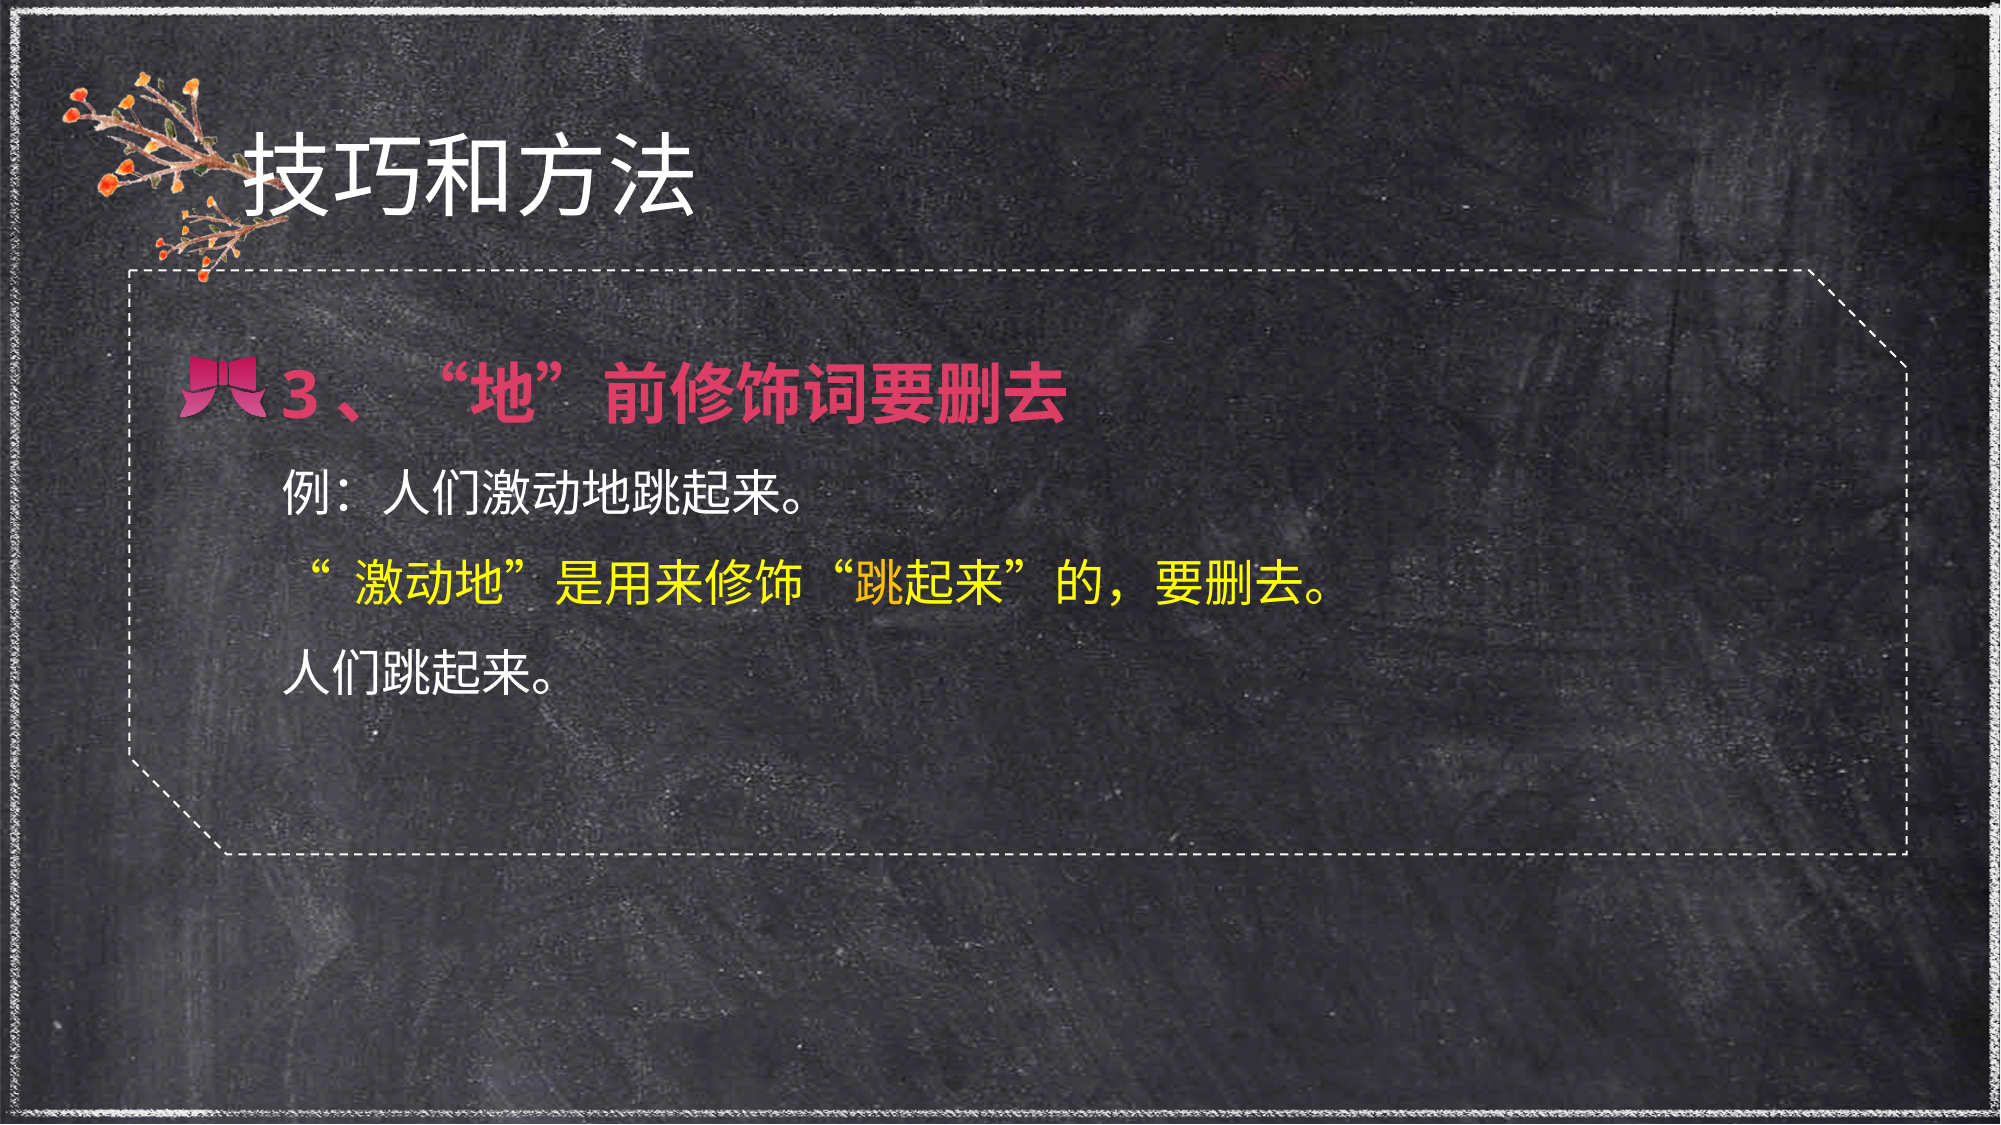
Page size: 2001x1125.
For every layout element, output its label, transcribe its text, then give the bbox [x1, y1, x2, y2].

text_box [128, 269, 1908, 856]
text_box [219, 361, 228, 385]
text_box [179, 388, 216, 417]
text_box [190, 356, 217, 391]
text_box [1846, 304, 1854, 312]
text_box [231, 388, 267, 417]
text_box [229, 356, 256, 391]
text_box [70, 65, 284, 296]
picture [0, 0, 2001, 1125]
text_box 技巧和方法 [284, 110, 728, 236]
